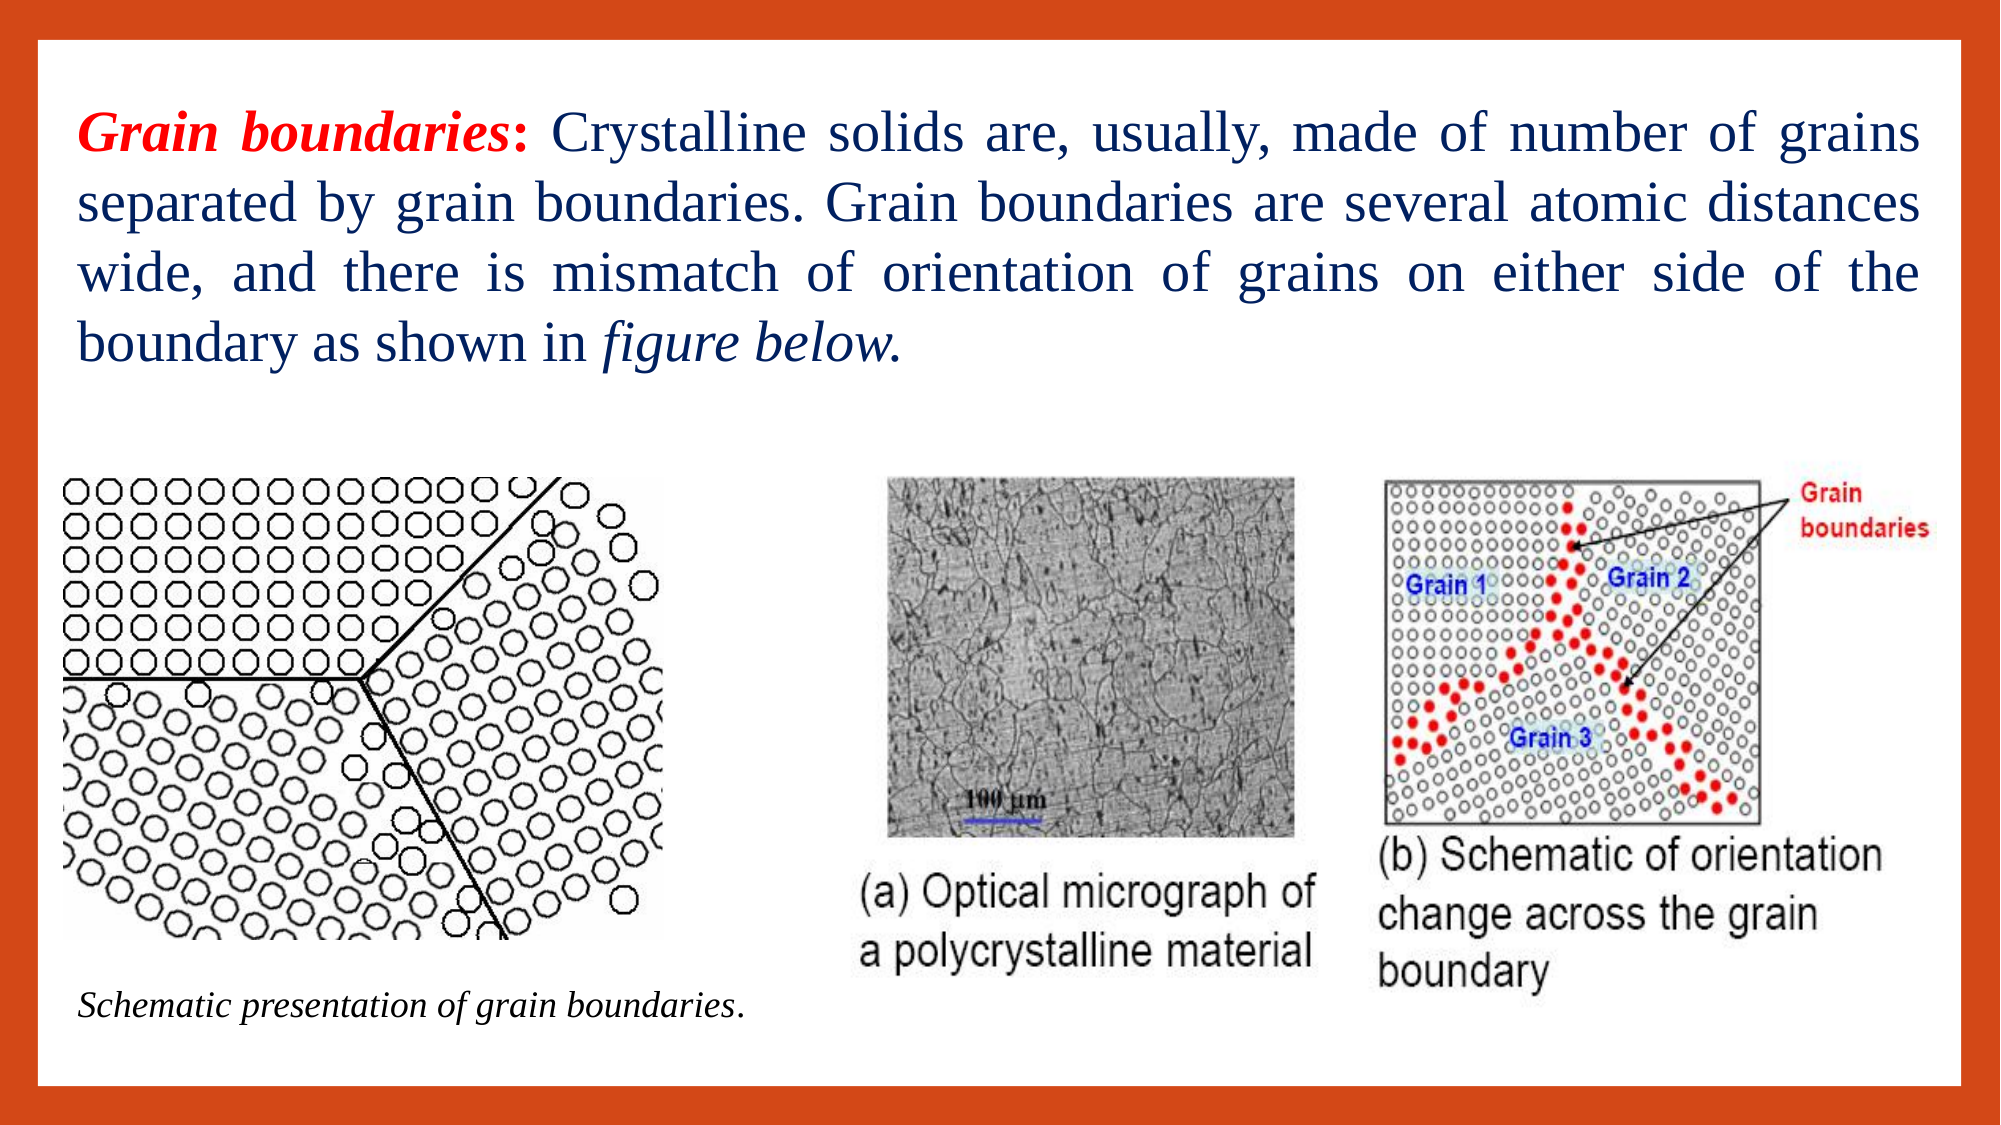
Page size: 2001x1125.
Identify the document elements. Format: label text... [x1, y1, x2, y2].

picture [825, 403, 1938, 1014]
picture [62, 477, 664, 940]
text_box Grain boundaries: Crystalline solids are, usually, made of number of grains separated by grain boundaries. Grain boundaries are several atomic distances wide, and there is mismatch of orientation of grains on either side of the boundary as shown in figure below. [63, 85, 1937, 380]
text_box Schematic presentation of grain boundaries. [63, 973, 785, 1033]
